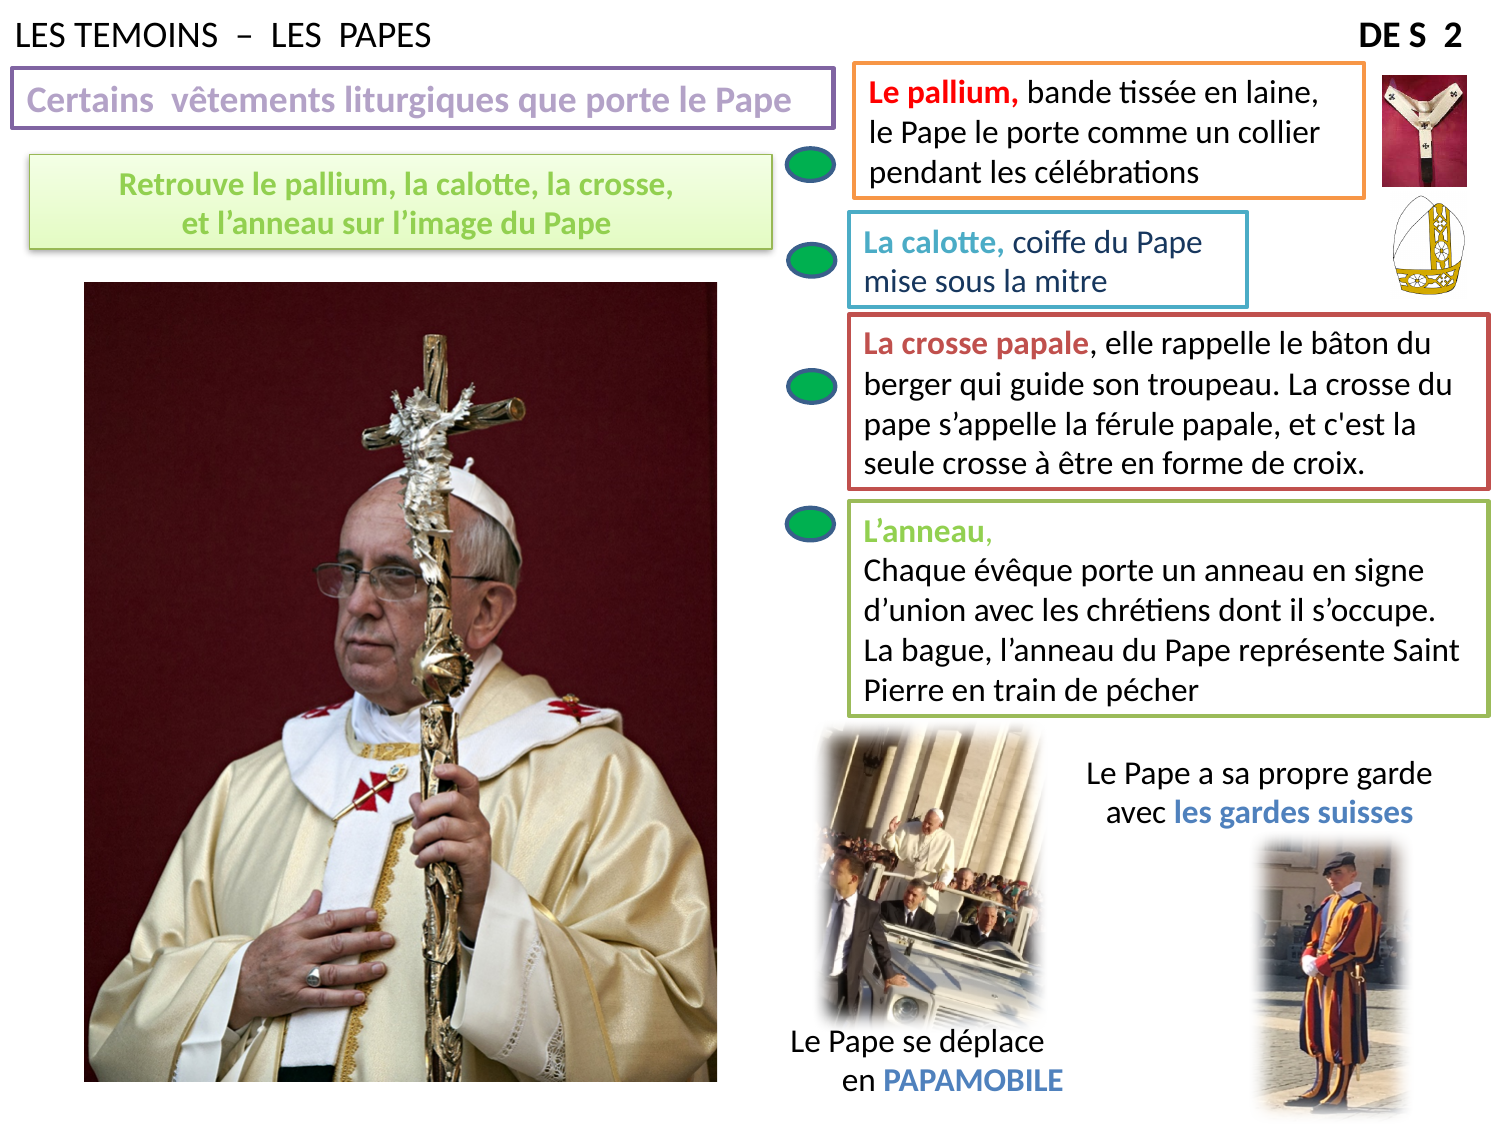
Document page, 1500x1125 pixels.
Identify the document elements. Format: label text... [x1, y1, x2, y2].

text_box Retrouve le pallium, la calotte, la crosse, et l’anneau sur l’image du Pape [29, 154, 773, 250]
text_box Le Pape se déplace en PAPAMOBILE [775, 1011, 1131, 1106]
picture [83, 282, 718, 1082]
text_box Certains vêtements liturgiques que porte le Pape [10, 66, 836, 130]
picture [811, 718, 1049, 1034]
text_box La calotte, coiffe du Pape mise sous la mitre [847, 210, 1249, 309]
text_box Le pallium, bande tissée en laine, le Pape le porte comme un collier pendant les célébrations [852, 63, 1366, 200]
picture [1390, 191, 1467, 299]
text_box [784, 505, 837, 543]
picture [1382, 75, 1467, 188]
picture [1182, 859, 1479, 1096]
text_box [786, 241, 838, 279]
text_box [786, 368, 838, 405]
text_box La crosse papale, elle rappelle le bâton du berger qui guide son troupeau. La crosse du pape s’appelle la férule papale, et c'est la seule crosse à être en forme de croix. [847, 312, 1491, 491]
text_box [784, 146, 837, 183]
text_box LES TEMOINS – LES PAPES DE S 2 [0, 2, 1496, 63]
text_box L’anneau, Chaque évêque porte un anneau en signe d’union avec les chrétiens dont il s’occupe. La bague, l’anneau du Pape représente Saint Pierre en train de pécher [847, 499, 1491, 718]
text_box Le Pape a sa propre garde avec les gardes suisses [1054, 743, 1472, 838]
